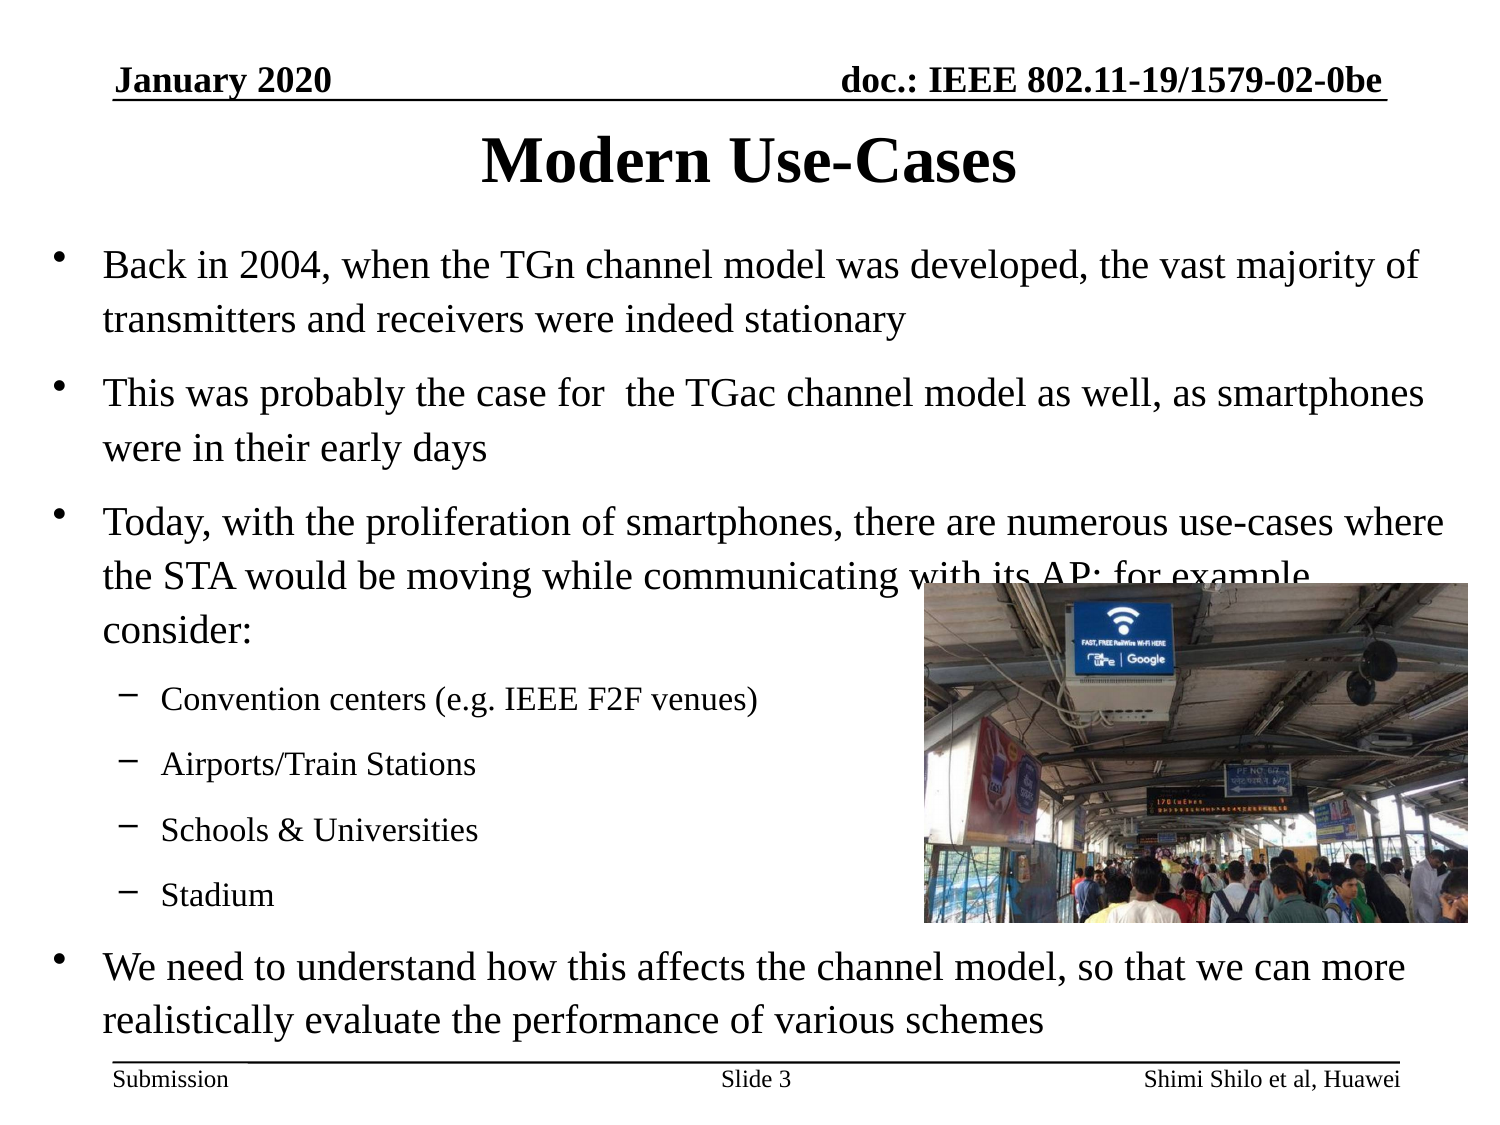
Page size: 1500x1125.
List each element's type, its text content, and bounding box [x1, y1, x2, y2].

picture [923, 583, 1469, 924]
slide_number Slide 3 [712, 1061, 800, 1093]
footer Shimi Shilo et al, Huawei [1140, 1061, 1402, 1093]
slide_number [114, 54, 335, 101]
list Back in 2004, when the TGn channel model was developed, the vast majority of transmitters and receivers were indeed stationary This was probably the case for the TGac channel model as well, as smartphones were in their early days Today, with the proliferation of smartphones, there are numerous use-cases where the STA would be moving while communicating with its AP; for example, consider: Convention centers (e.g. IEEE F2F venues) Airports/Train Stations Schools & Universities Stadium We need to understand how this affects the channel model, so that we can more realistically evaluate the performance of various schemes [37, 224, 1476, 1051]
title Modern Use-Cases [112, 112, 1388, 201]
